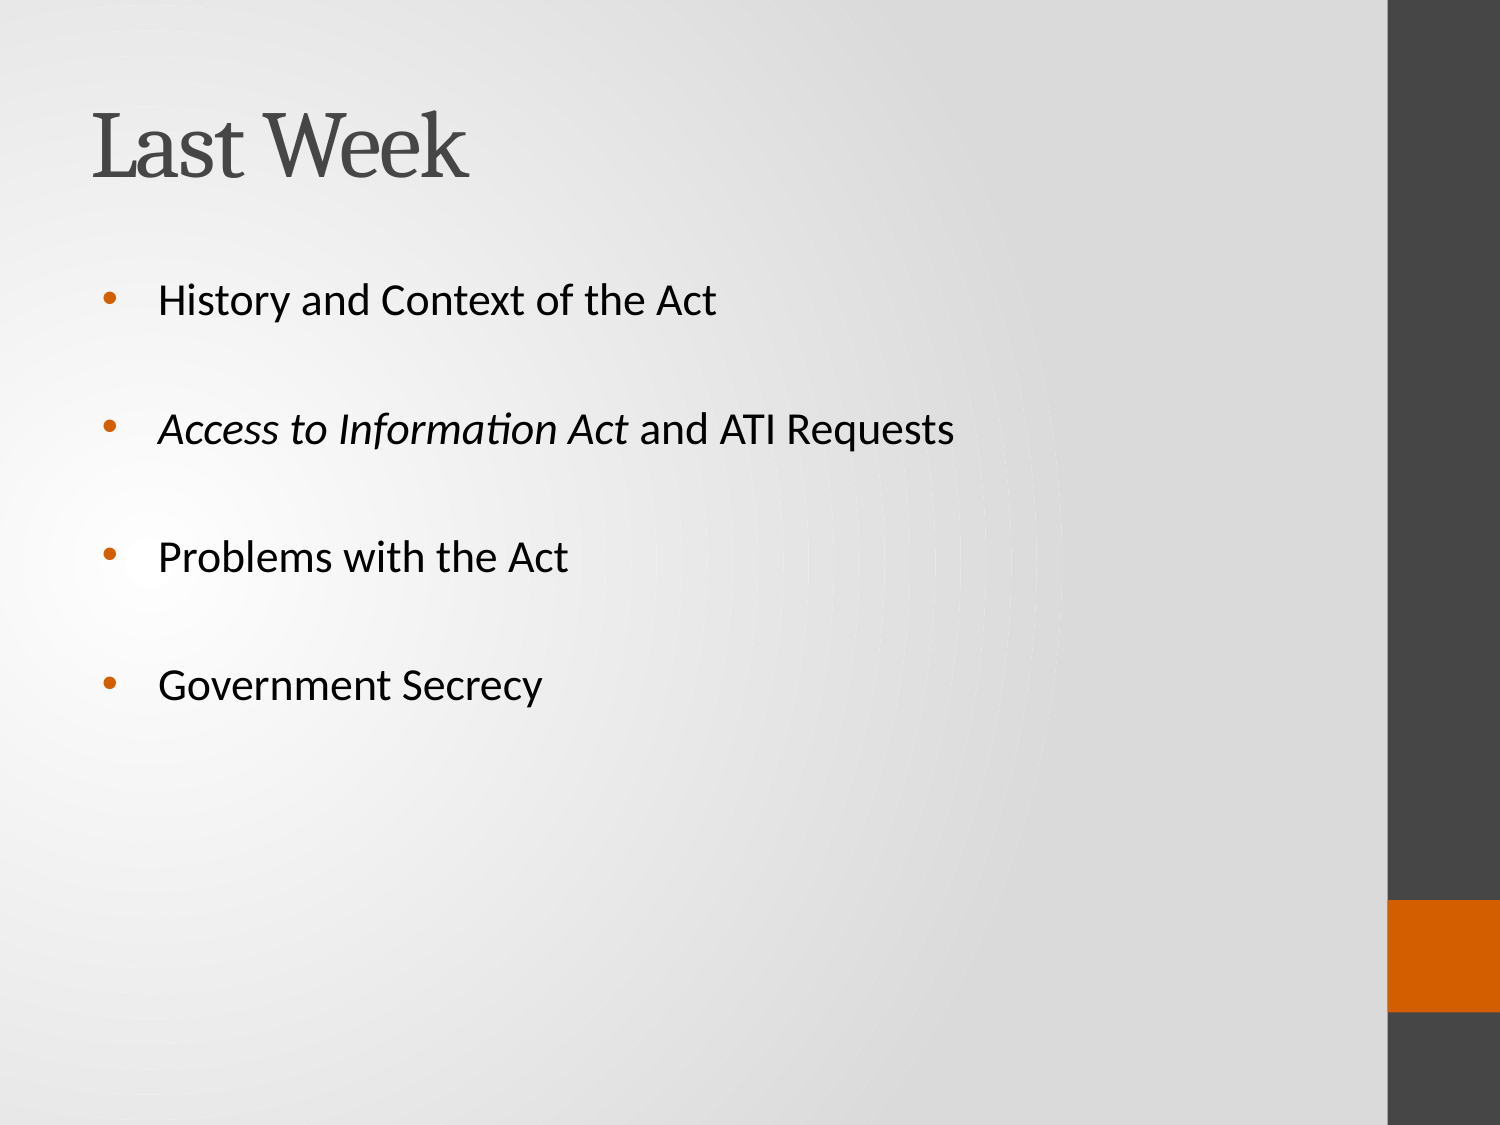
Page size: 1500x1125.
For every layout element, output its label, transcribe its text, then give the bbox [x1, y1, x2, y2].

list History and Context of the Act Access to Information Act and ATI Requests Problems with the Act Government Secrecy [75, 262, 1325, 1050]
title Last Week [75, 45, 1325, 233]
